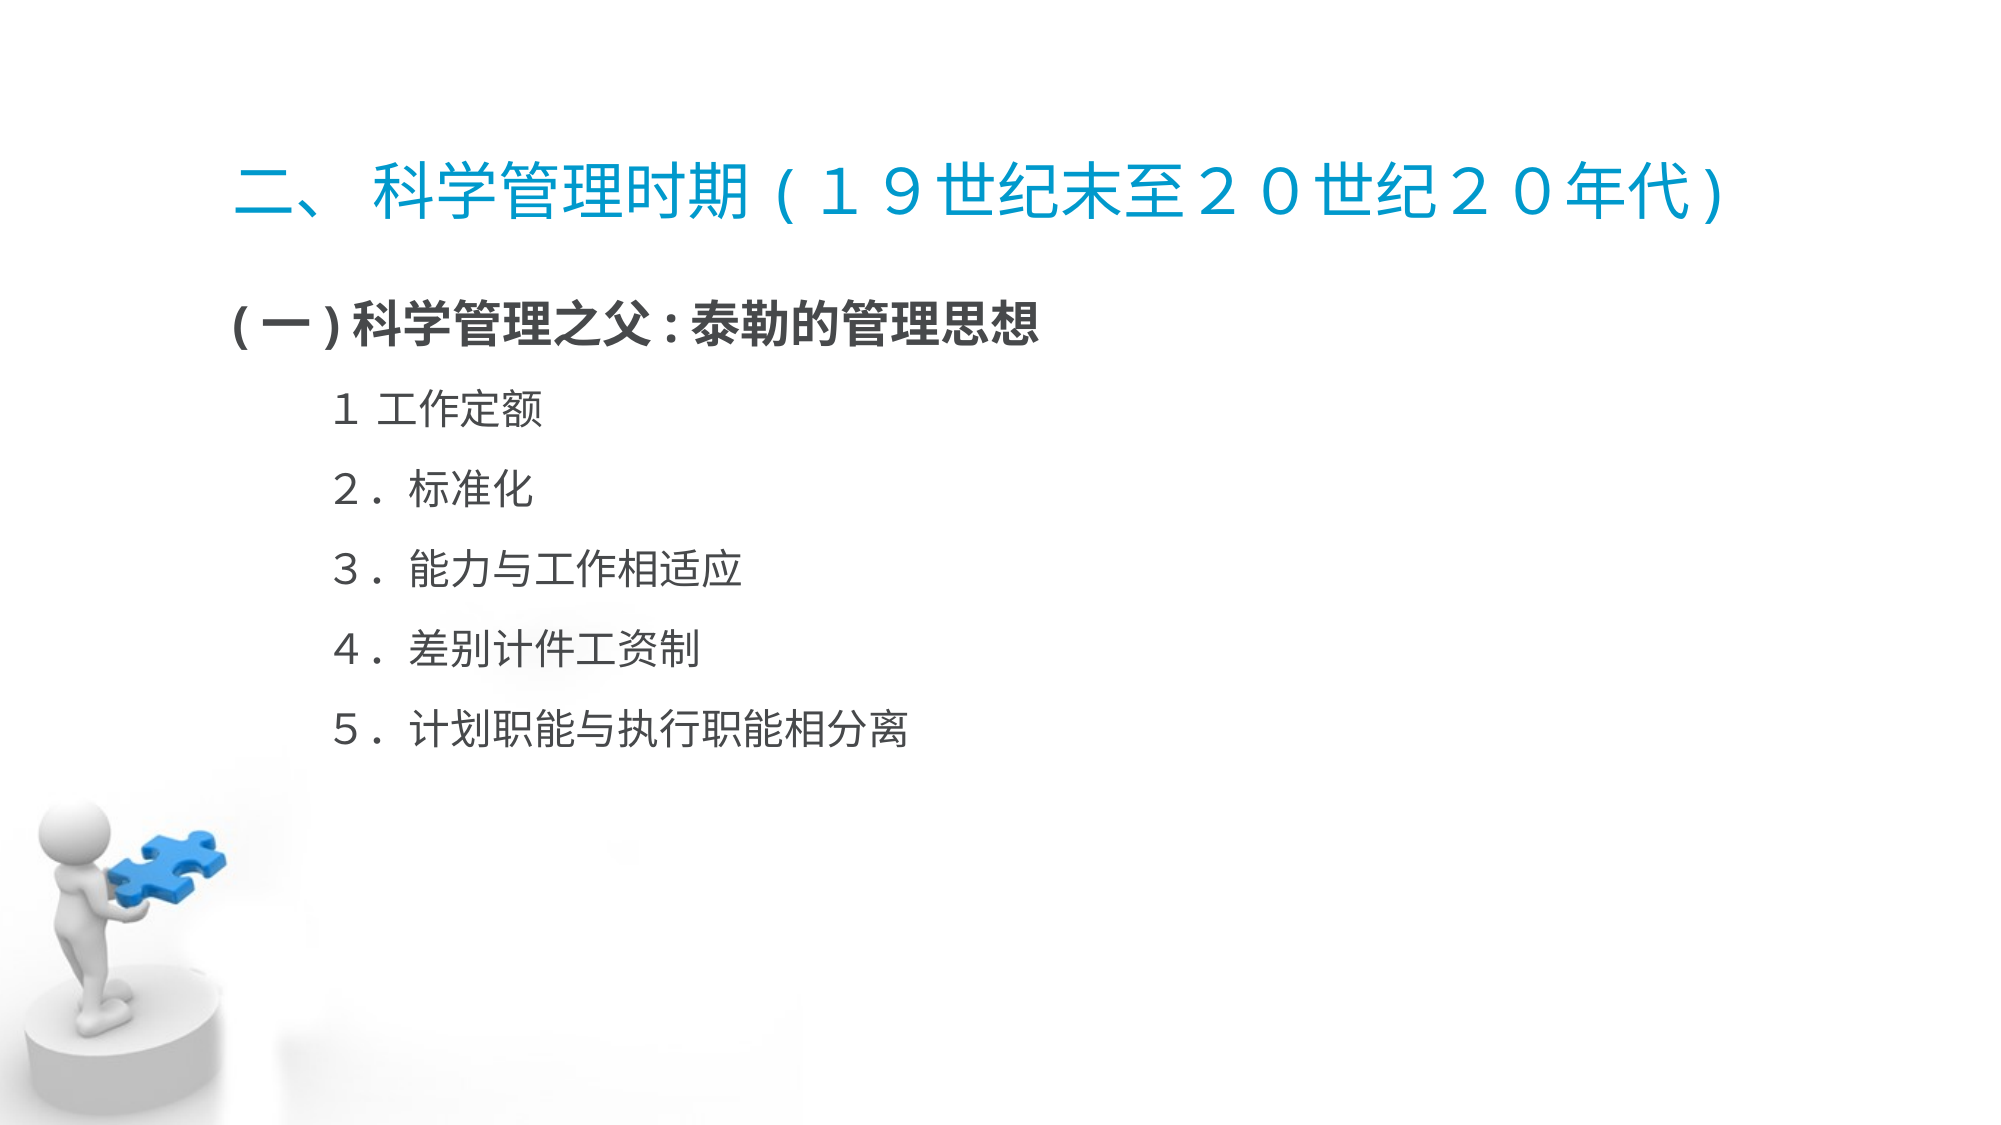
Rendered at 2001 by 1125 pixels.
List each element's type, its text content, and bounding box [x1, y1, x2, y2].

picture [0, 383, 1296, 1125]
title 二、 科学管理时期 (１９世纪末至２０世纪２０年代) [217, 128, 1880, 260]
list (一)科学管理之父:泰勒的管理思想 １ 工作定额 ２．标准化 ３．能力与工作相适应 ４．差别计件工资制 ５．计划职能与执行职能相分离 [217, 278, 1873, 1014]
